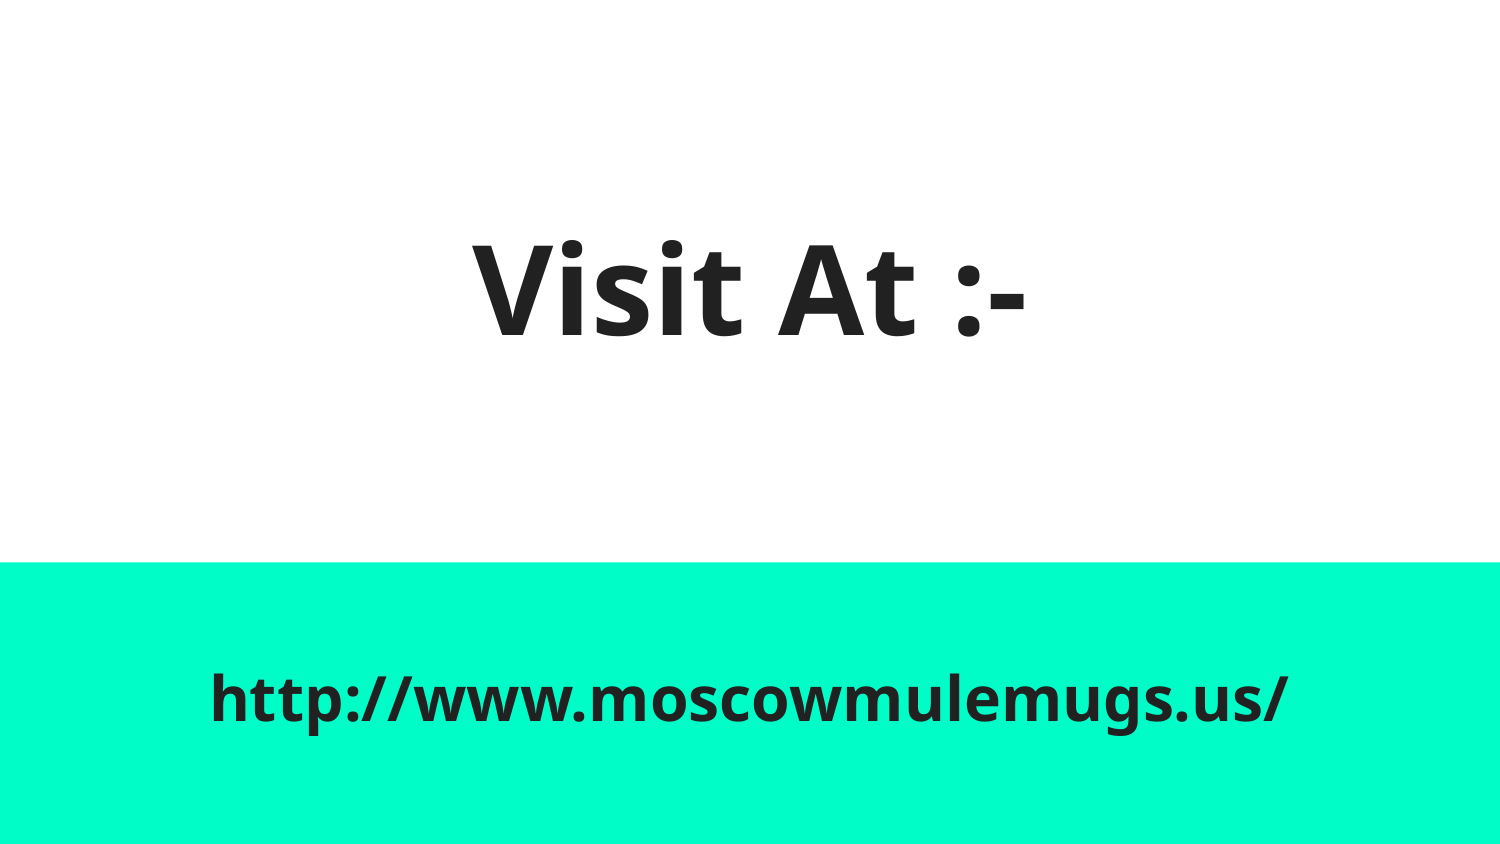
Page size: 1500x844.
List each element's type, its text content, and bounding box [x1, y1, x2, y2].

subtitle http://www.moscowmulemugs.us/ [51, 638, 1449, 755]
title Visit At :- [51, 64, 1449, 506]
